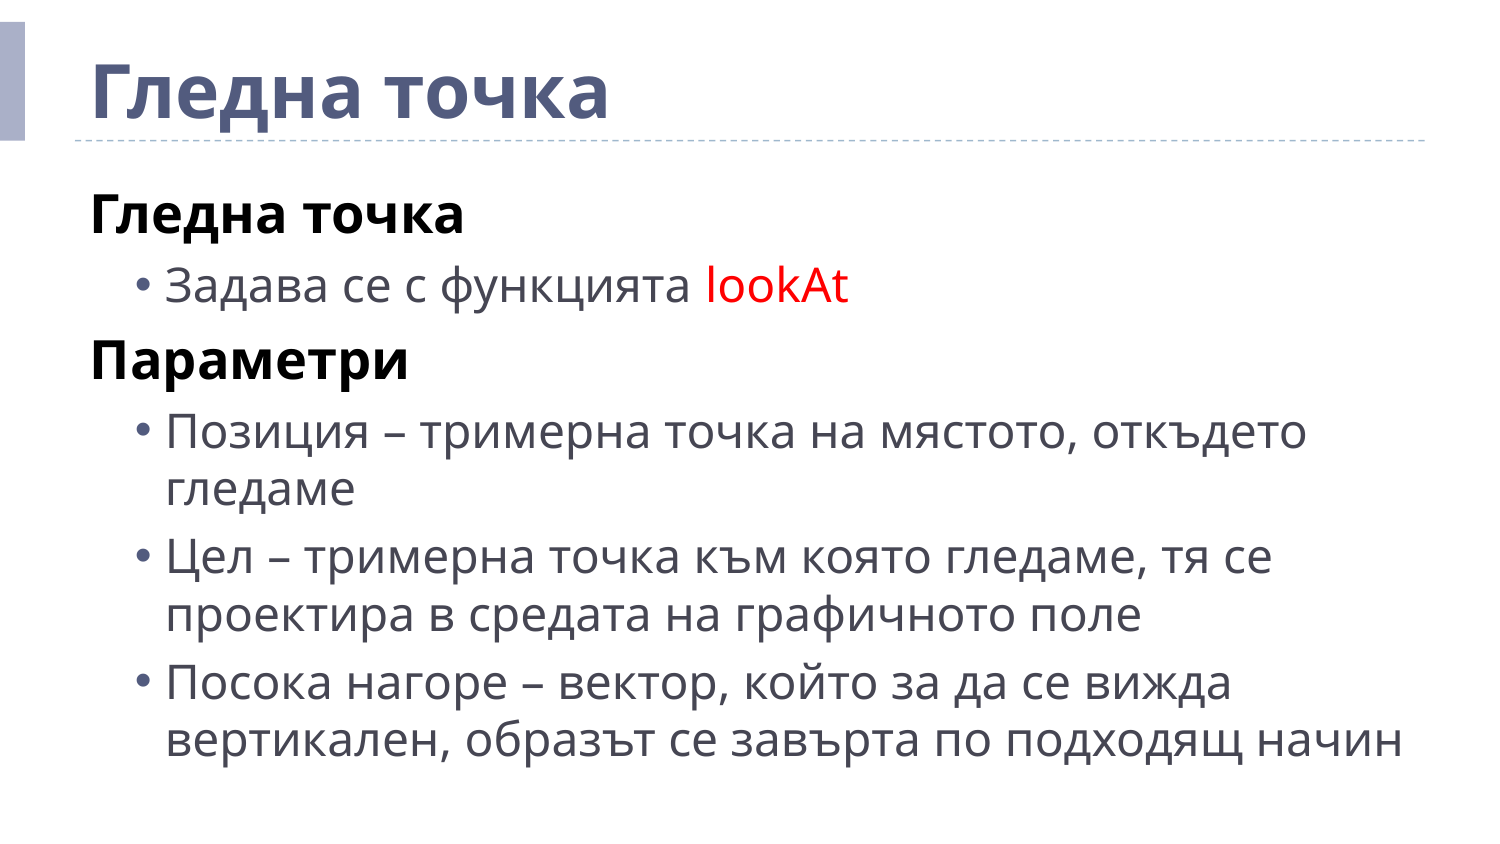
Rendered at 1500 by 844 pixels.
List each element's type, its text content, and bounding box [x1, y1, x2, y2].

title Гледна точка [75, 18, 1475, 141]
list Гледна точка Задава се с функцията lookAt Параметри Позиция – тримерна точка на мястото, откъдето гледаме Цел – тримерна точка към която гледаме, тя се проектира в средата на графичното поле Посока нагоре – вектор, който за да се вижда вертикален, образът се завърта по подходящ начин [75, 171, 1475, 835]
